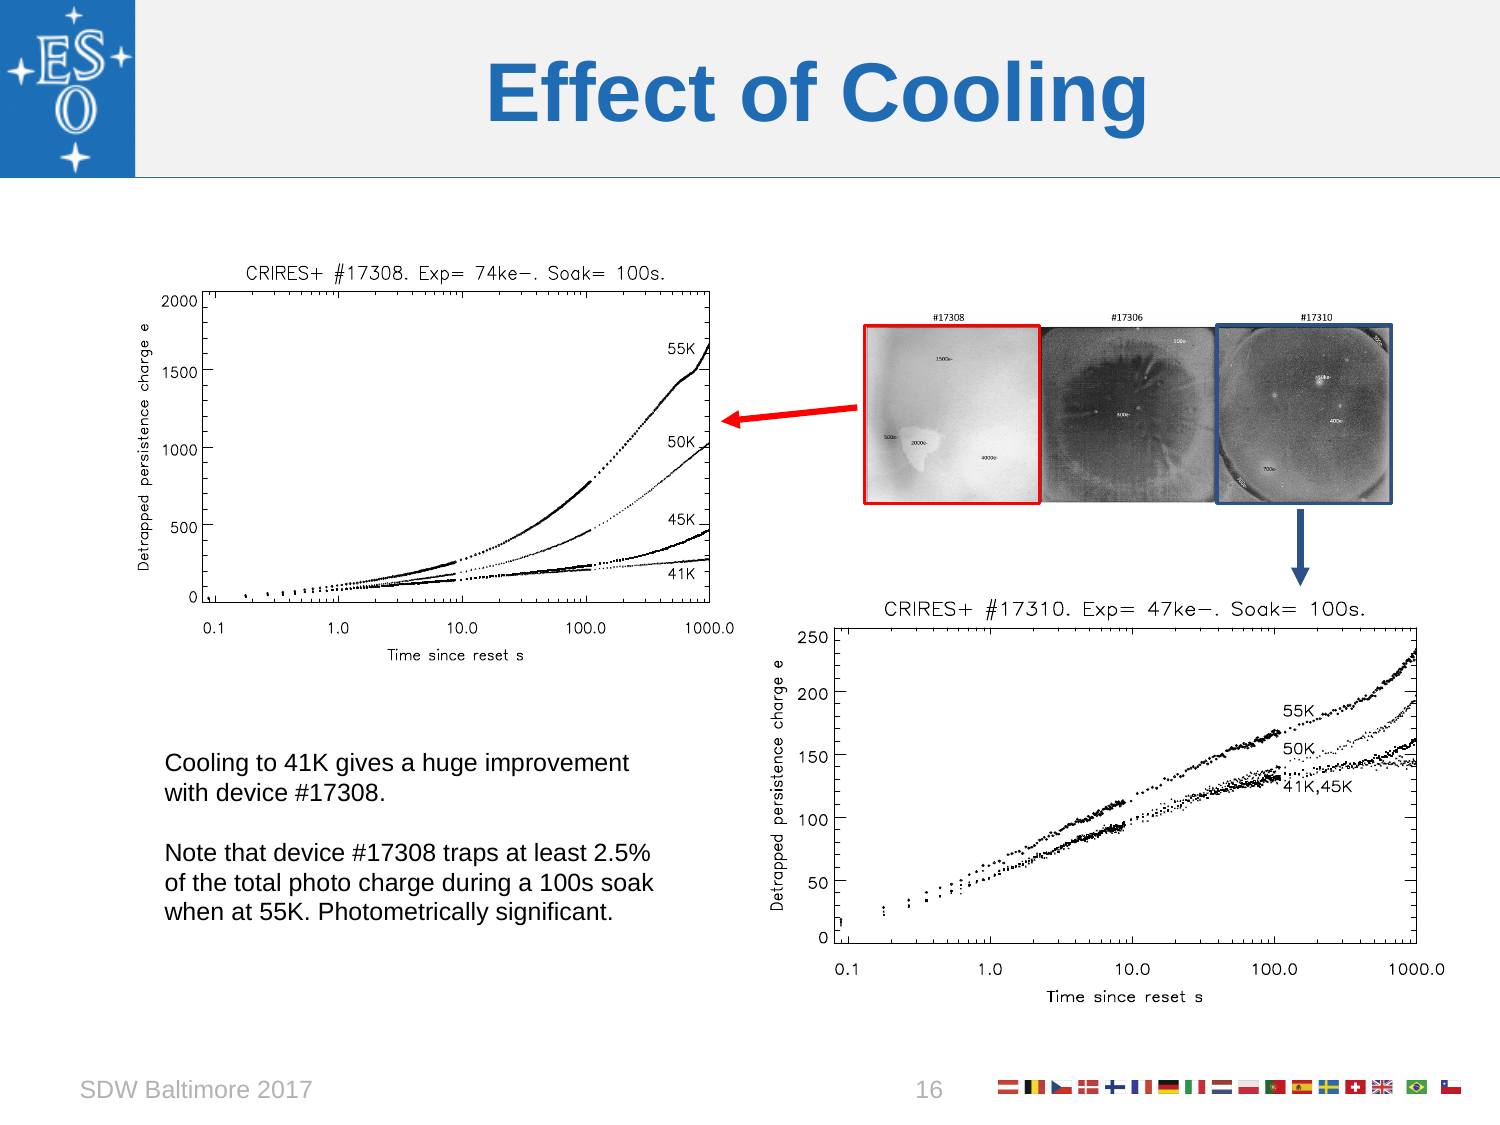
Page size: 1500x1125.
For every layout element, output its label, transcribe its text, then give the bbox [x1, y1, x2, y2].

title Effect of Cooling [135, 0, 1500, 176]
slide_number 16 [854, 1058, 959, 1119]
picture [863, 311, 1392, 504]
footer SDW Baltimore 2017 [64, 1058, 854, 1119]
picture [70, 250, 1478, 1034]
text_box Cooling to 41K gives a huge improvement with device #17308. Note that device #17308 traps at least 2.5% of the total photo charge during a 100s soak when at 55K. Photometrically significant. [149, 738, 677, 934]
picture [998, 1080, 1461, 1094]
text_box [720, 407, 858, 422]
